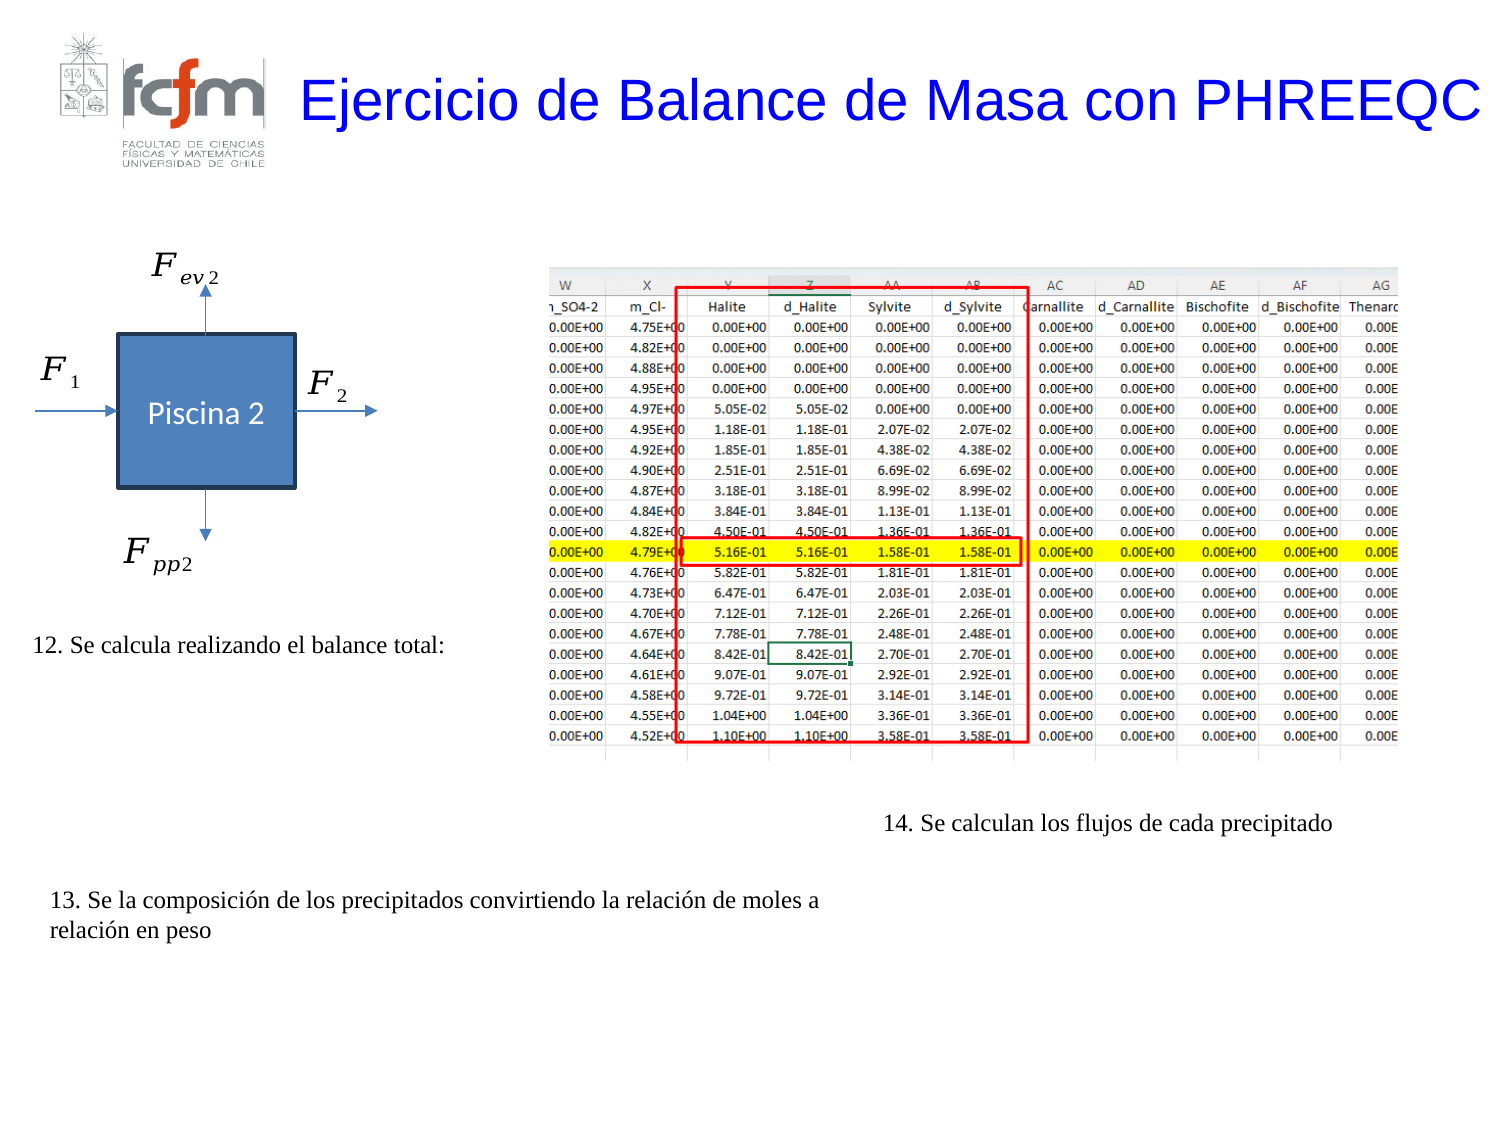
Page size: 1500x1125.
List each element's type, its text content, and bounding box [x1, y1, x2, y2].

text_box Ejercicio de Balance de Masa con PHREEQC [407, 2, 1376, 192]
text_box Piscina 2 [116, 332, 297, 490]
picture [549, 244, 1398, 761]
